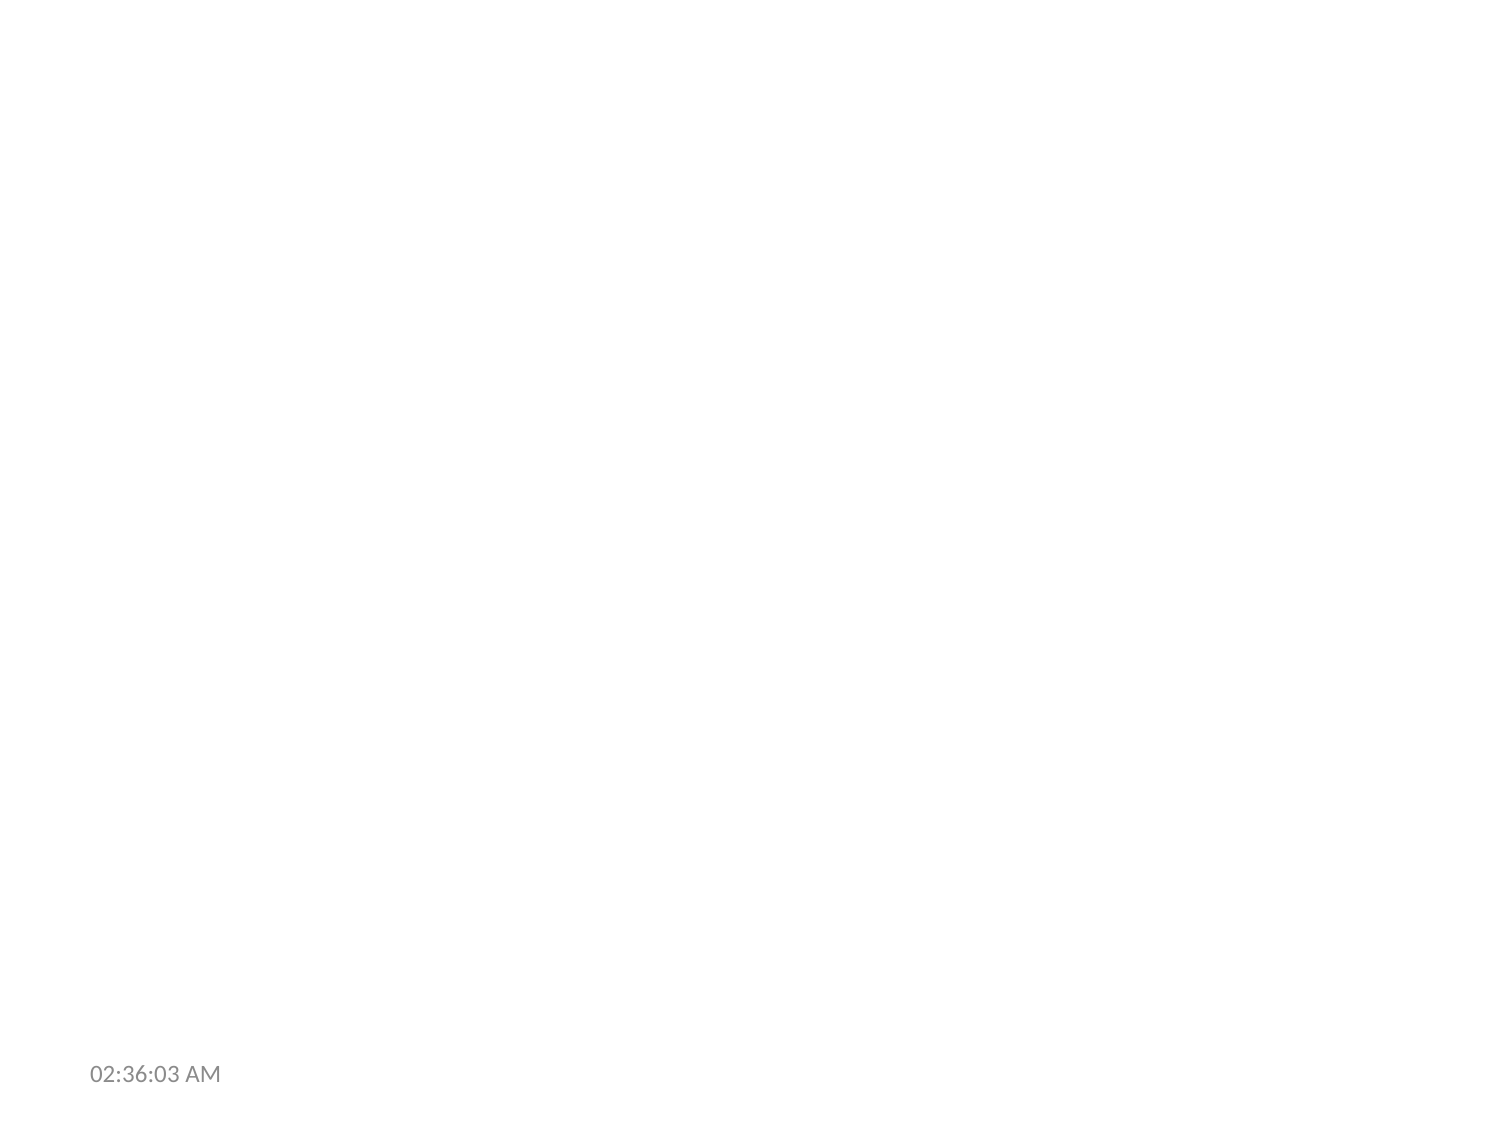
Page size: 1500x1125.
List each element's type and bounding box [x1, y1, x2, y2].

slide_number [75, 1042, 425, 1103]
